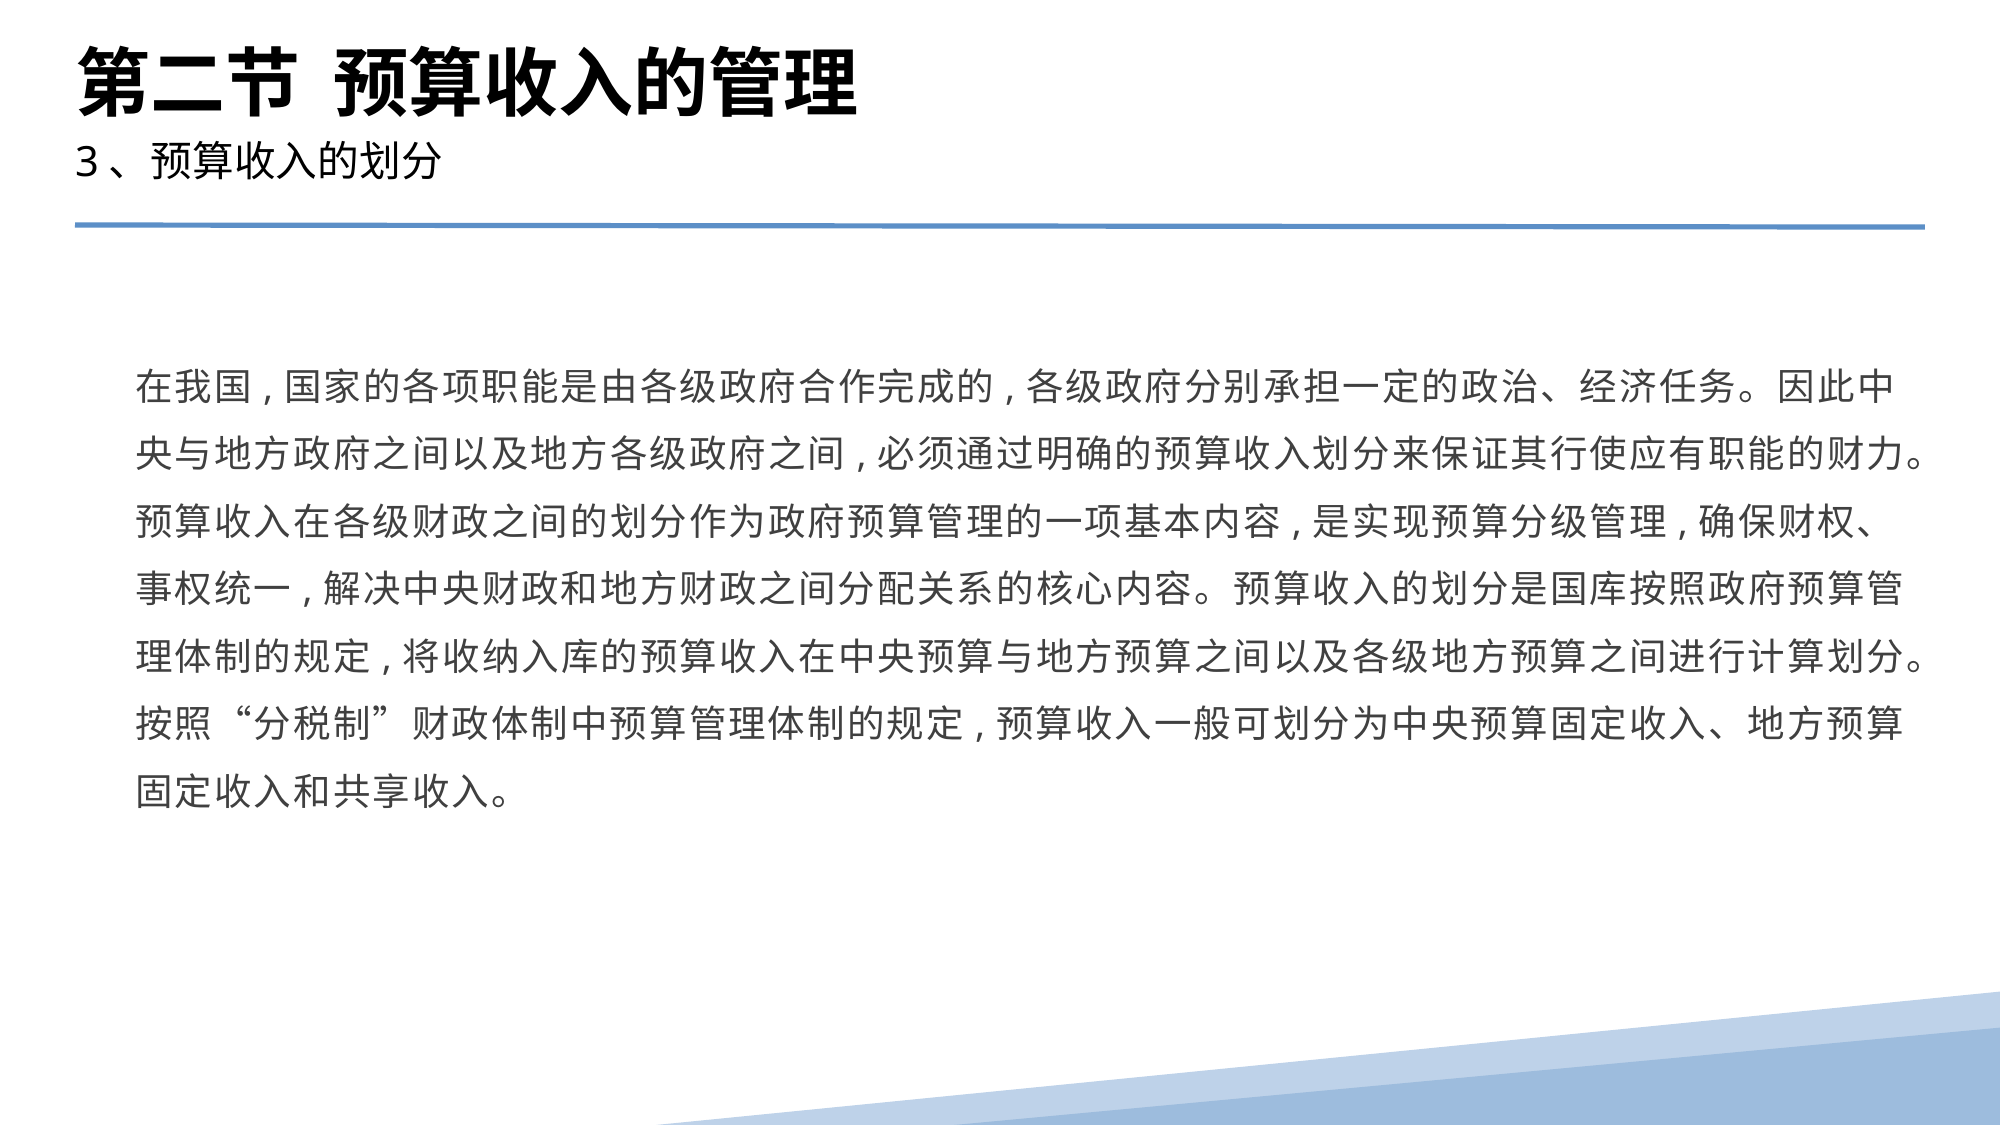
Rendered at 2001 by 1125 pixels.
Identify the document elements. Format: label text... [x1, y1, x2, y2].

text_box 在我国,国家的各项职能是由各级政府合作完成的,各级政府分别承担一定的政治、经济任务。因此中央与地方政府之间以及地方各级政府之间,必须通过明确的预算收入划分来保证其行使应有职能的财力。预算收入在各级财政之间的划分作为政府预算管理的一项基本内容,是实现预算分级管理,确保财权、事权统一,解决中央财政和地方财政之间分配关系的核心内容。预算收入的划分是国库按照政府预算管理体制的规定,将收纳入库的预算收入在中央预算与地方预算之间以及各级地方预算之间进行计算划分。按照“分税制”财政体制中预算管理体制的规定,预算收入一般可划分为中央预算固定收入、地方预算固定收入和共享收入。 [125, 244, 1925, 909]
text_box 3、预算收入的划分 [75, 124, 1925, 200]
text_box 第二节 预算收入的管理 [75, 24, 1925, 124]
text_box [74, 224, 1925, 228]
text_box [656, 991, 2000, 1125]
